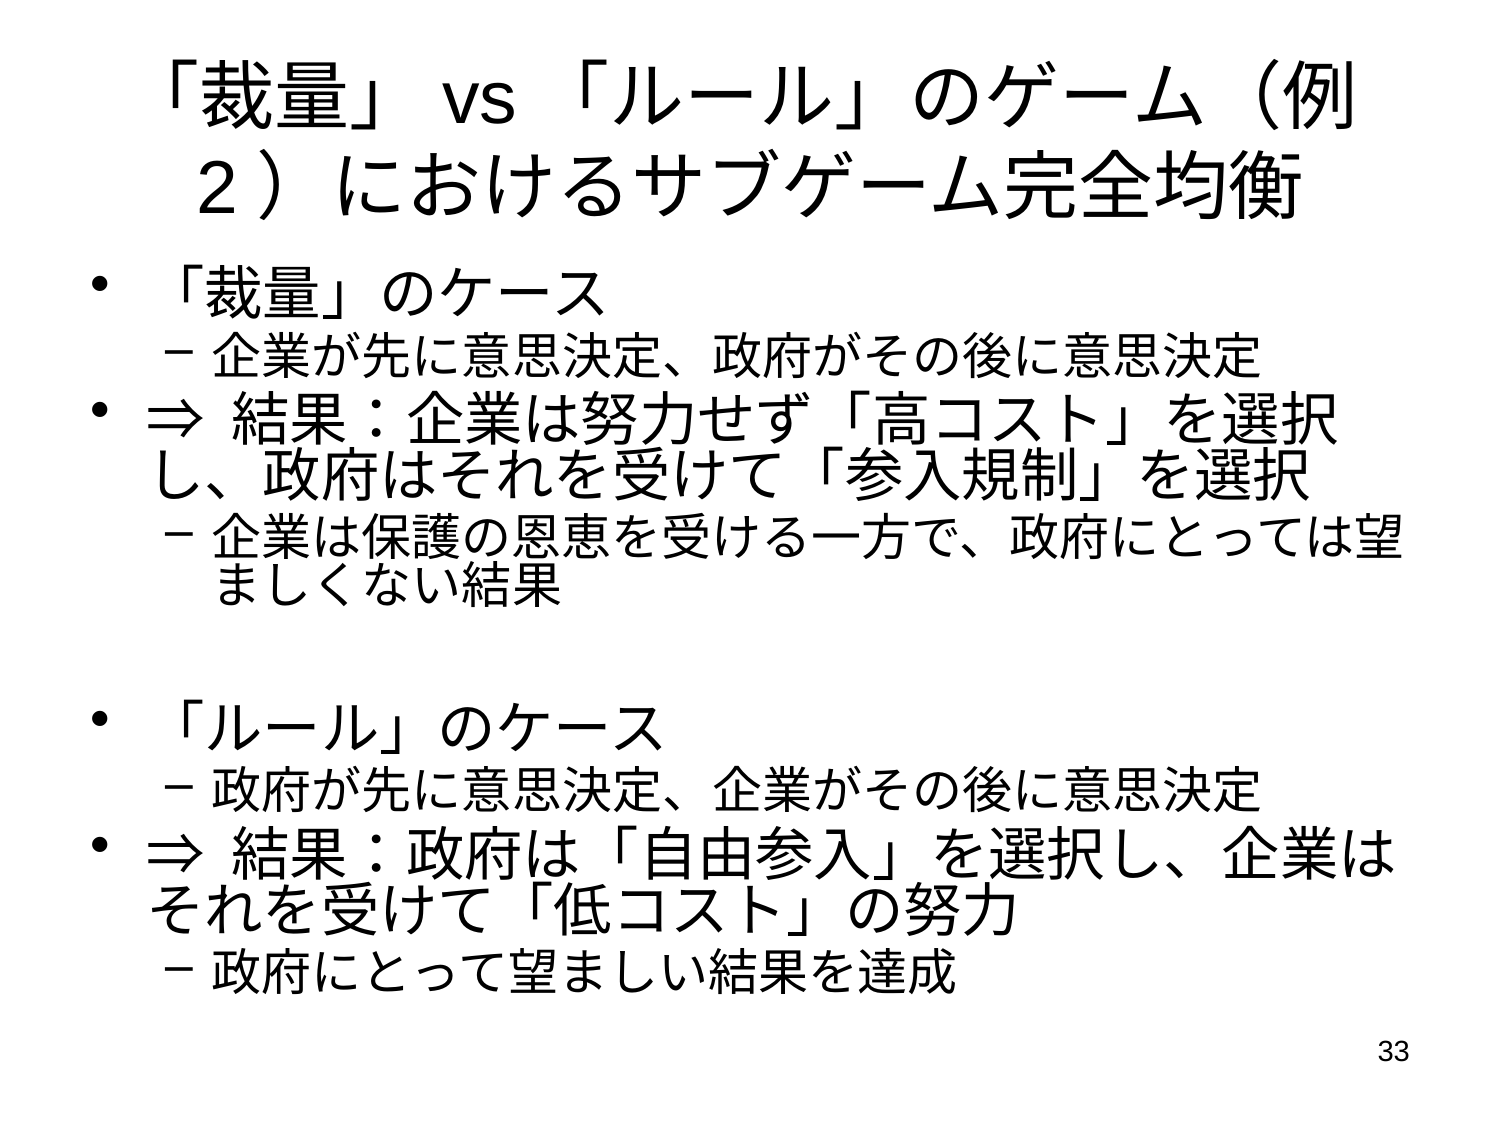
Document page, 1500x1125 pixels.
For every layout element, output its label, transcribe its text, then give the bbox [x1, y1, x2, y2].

title 「裁量」vs「ルール」のゲーム（例2）におけるサブゲーム完全均衡 [75, 45, 1425, 233]
slide_number 33 [1074, 1024, 1426, 1103]
list 「裁量」のケース 企業が先に意思決定、政府がその後に意思決定 ⇒ 結果：企業は努力せず「高コスト」を選択し、政府はそれを受けて「参入規制」を選択 企業は保護の恩恵を受ける一方で、政府にとっては望ましくない結果 「ルール」のケース 政府が先に意思決定、企業がその後に意思決定 ⇒ 結果：政府は「自由参入」を選択し、企業はそれを受けて「低コスト」の努力 政府にとって望ましい結果を達成 [75, 262, 1447, 1005]
